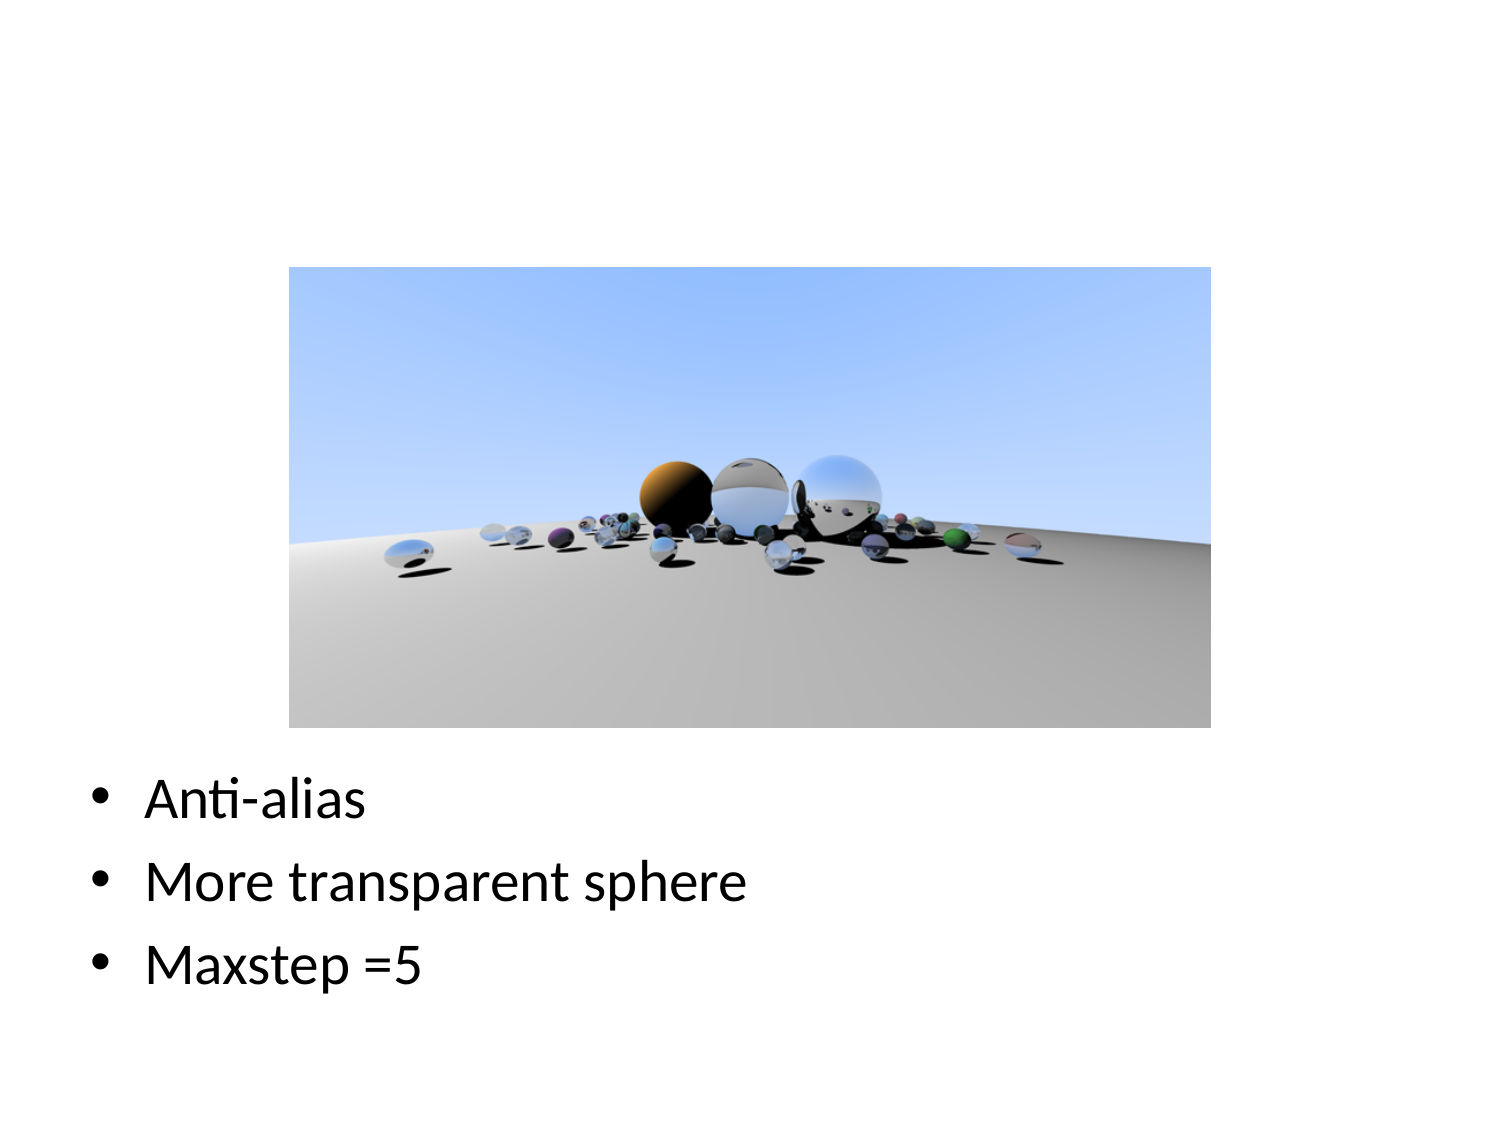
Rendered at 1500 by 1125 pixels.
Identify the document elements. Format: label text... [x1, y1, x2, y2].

picture [289, 266, 1211, 729]
list Anti-alias More transparent sphere Maxstep =5 [75, 751, 1425, 1005]
